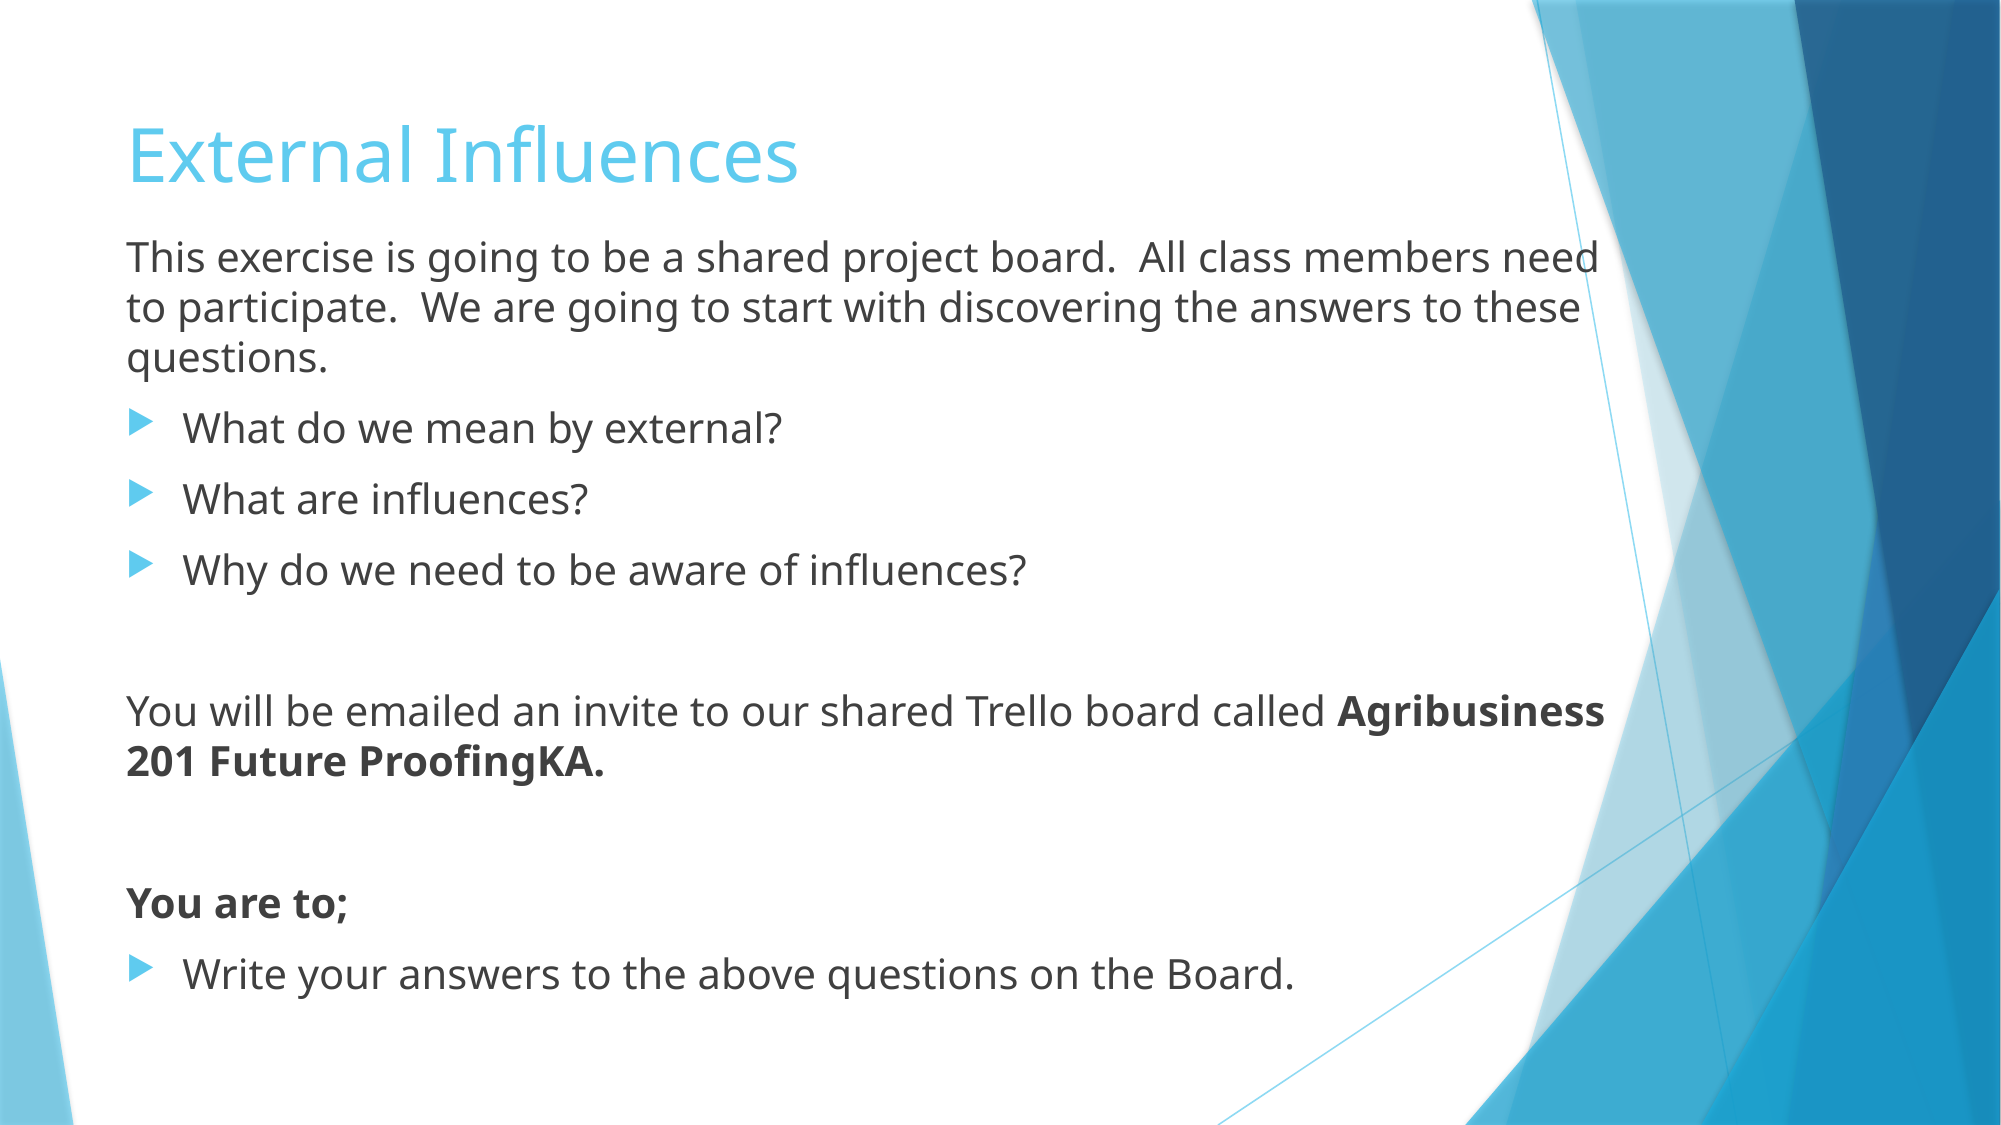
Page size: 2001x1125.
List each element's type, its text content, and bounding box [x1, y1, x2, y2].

title External Influences [111, 99, 1522, 222]
list This exercise is going to be a shared project board. All class members need to participate. We are going to start with discovering the answers to these questions. What do we mean by external? What are influences? Why do we need to be aware of influences? You will be emailed an invite to our shared Trello board called Agribusiness 201 Future ProofingKA. You are to; Write your answers to the above questions on the Board. [111, 222, 1653, 1035]
